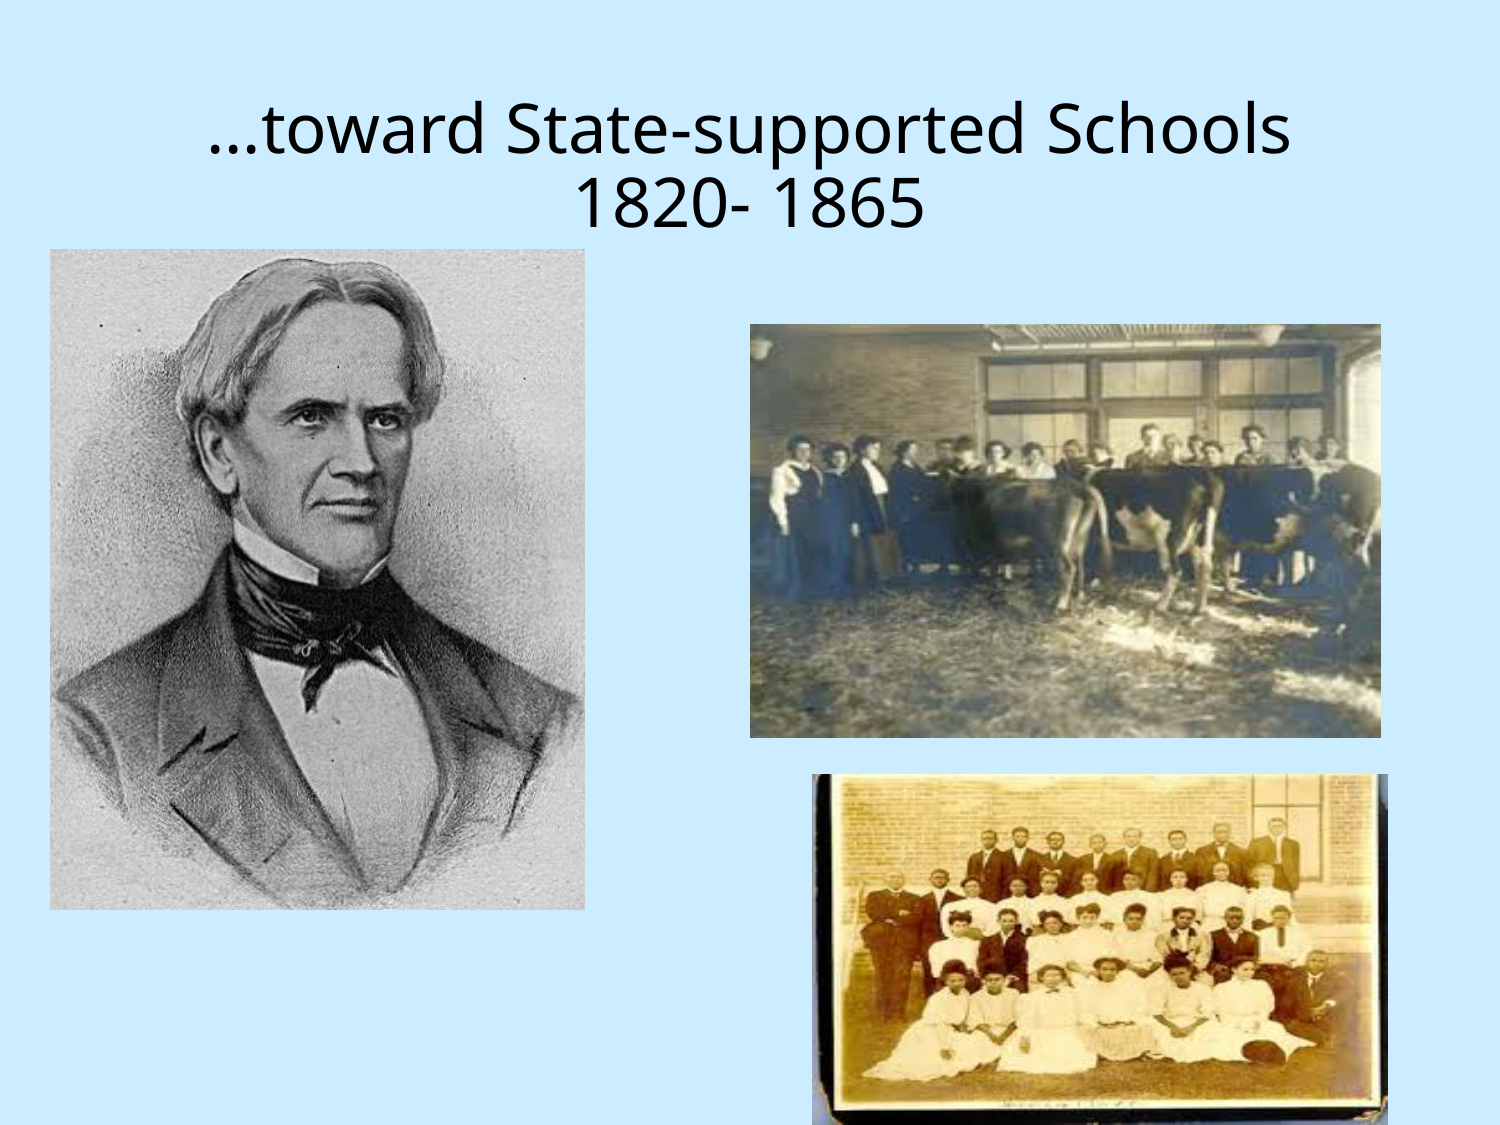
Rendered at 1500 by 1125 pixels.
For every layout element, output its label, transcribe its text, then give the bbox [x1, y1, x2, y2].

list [49, 249, 585, 910]
picture [812, 774, 1388, 1125]
title …toward State-supported Schools 1820- 1865 [103, 59, 1397, 278]
picture [749, 324, 1381, 738]
